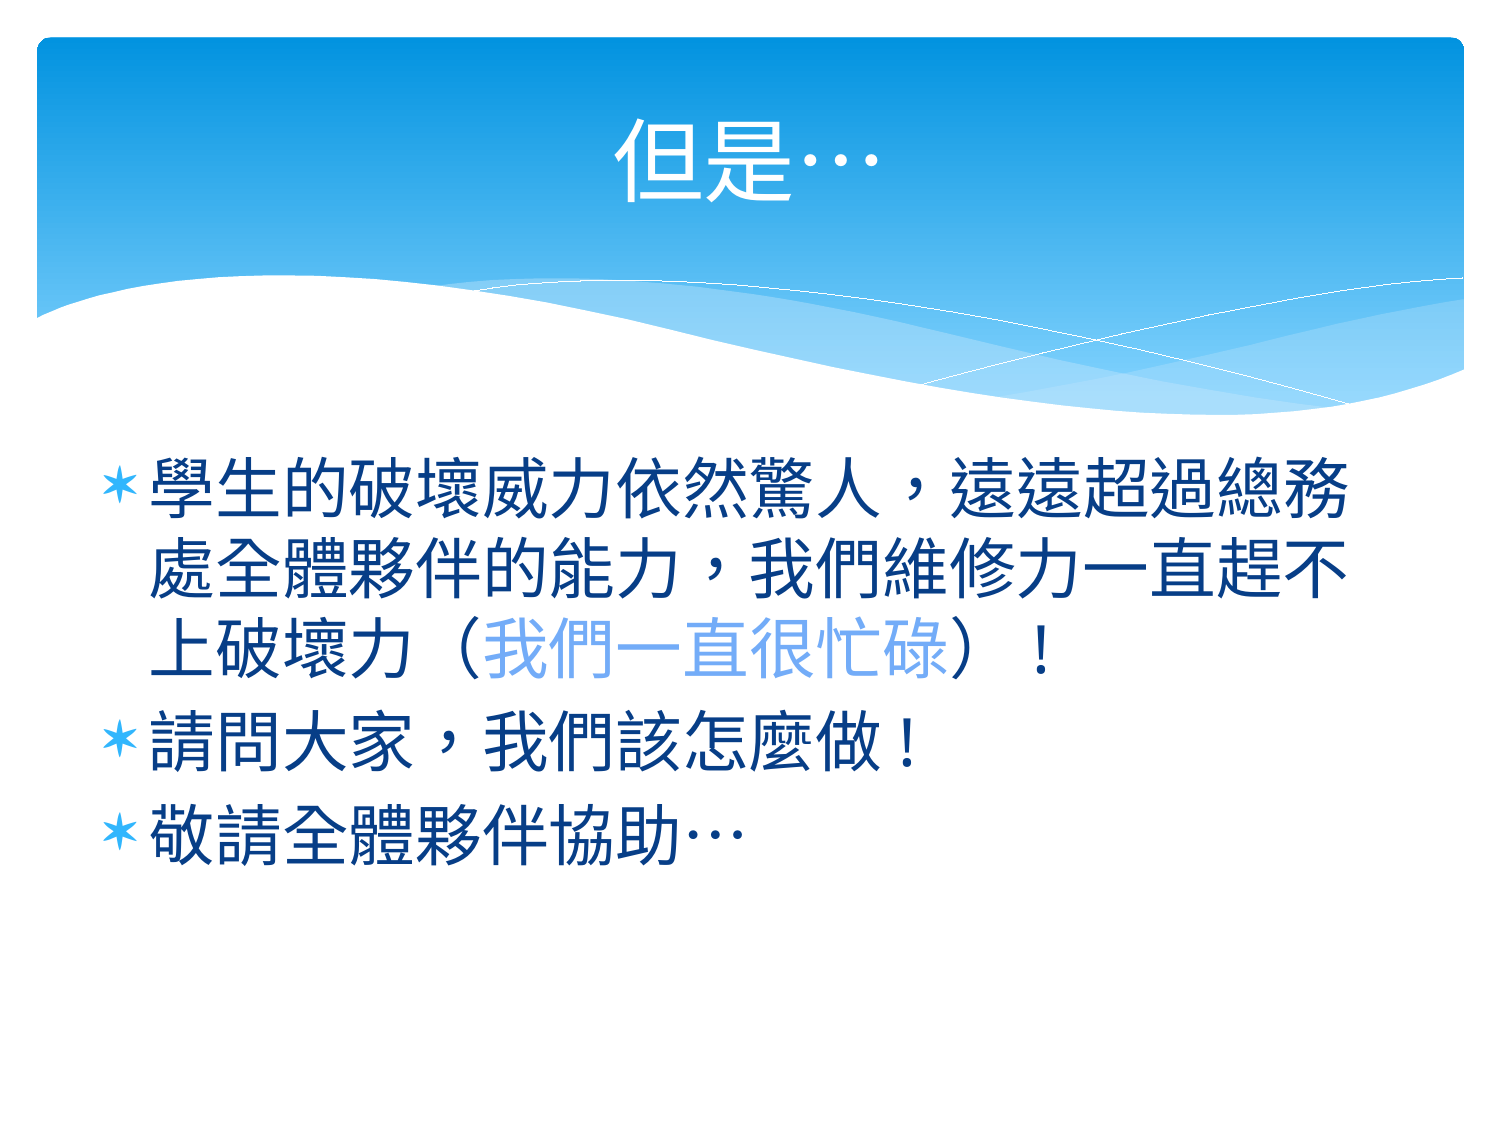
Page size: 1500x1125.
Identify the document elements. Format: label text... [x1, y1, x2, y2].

title 但是… [75, 55, 1425, 261]
list 學生的破壞威力依然驚人，遠遠超過總務處全體夥伴的能力，我們維修力一直趕不上破壞力（我們一直很忙碌）! 請問大家，我們該怎麼做! 敬請全體夥伴協助… [88, 438, 1400, 1005]
